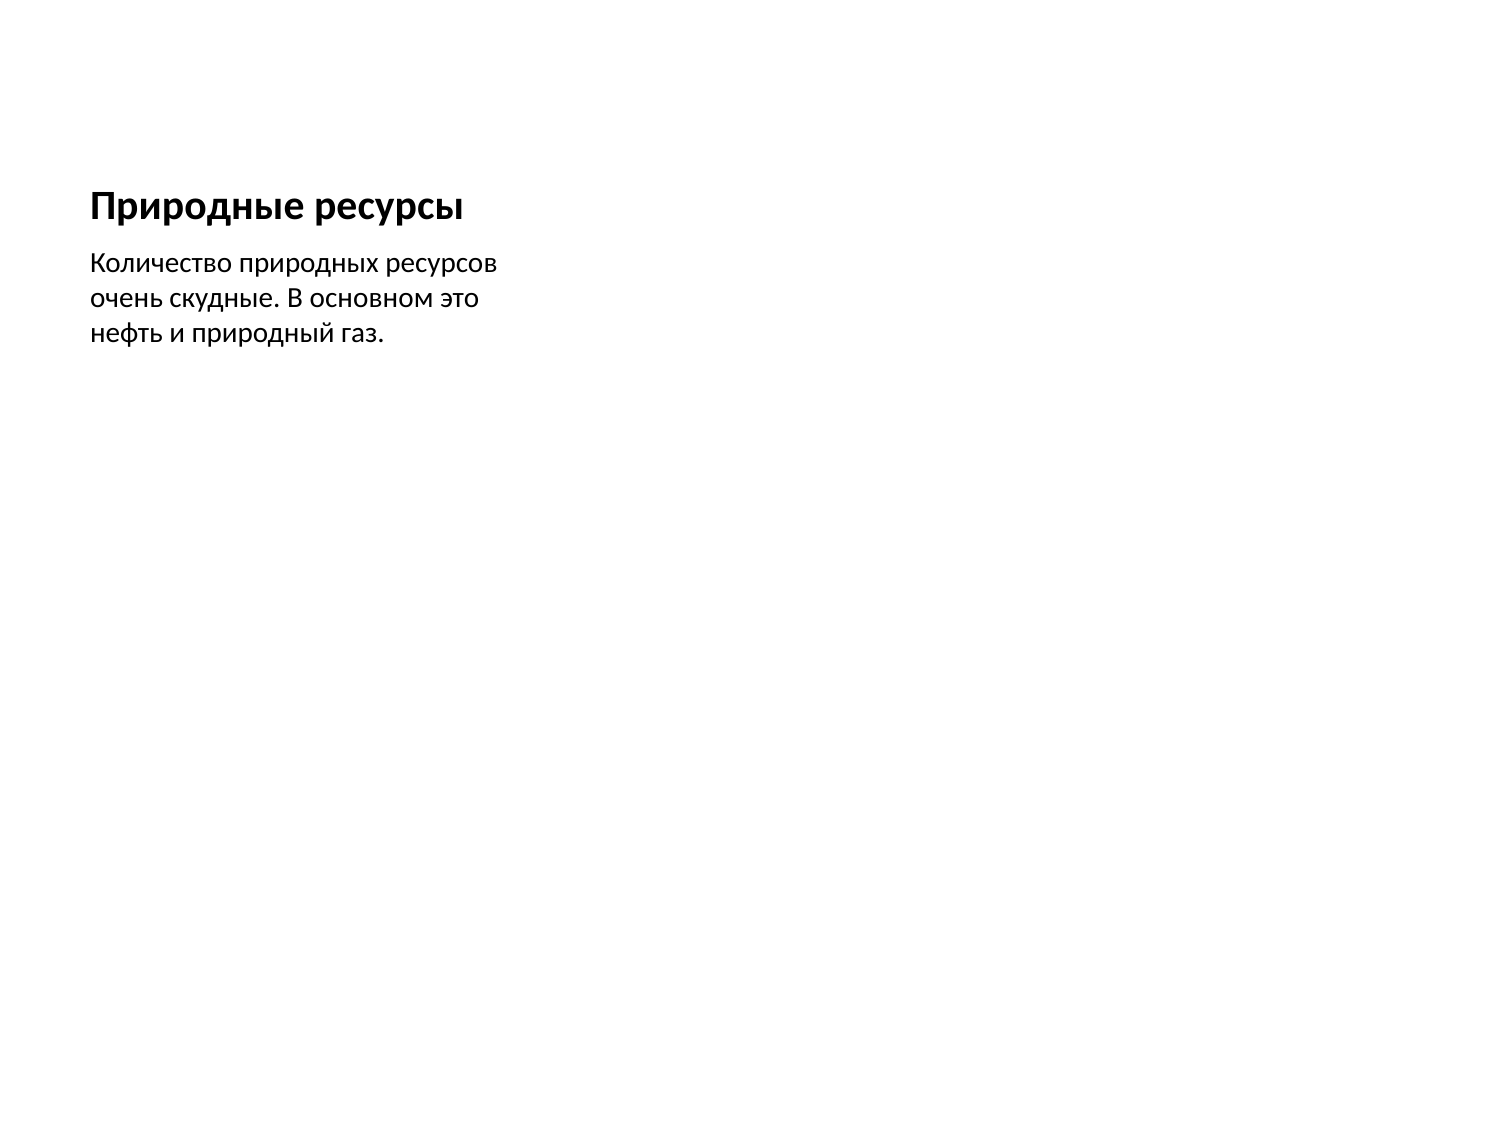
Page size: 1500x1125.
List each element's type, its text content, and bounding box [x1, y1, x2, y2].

list Количество природных ресурсов очень скудные. В основном это нефть и природный газ. [75, 235, 569, 1005]
title Природные ресурсы [75, 44, 569, 235]
